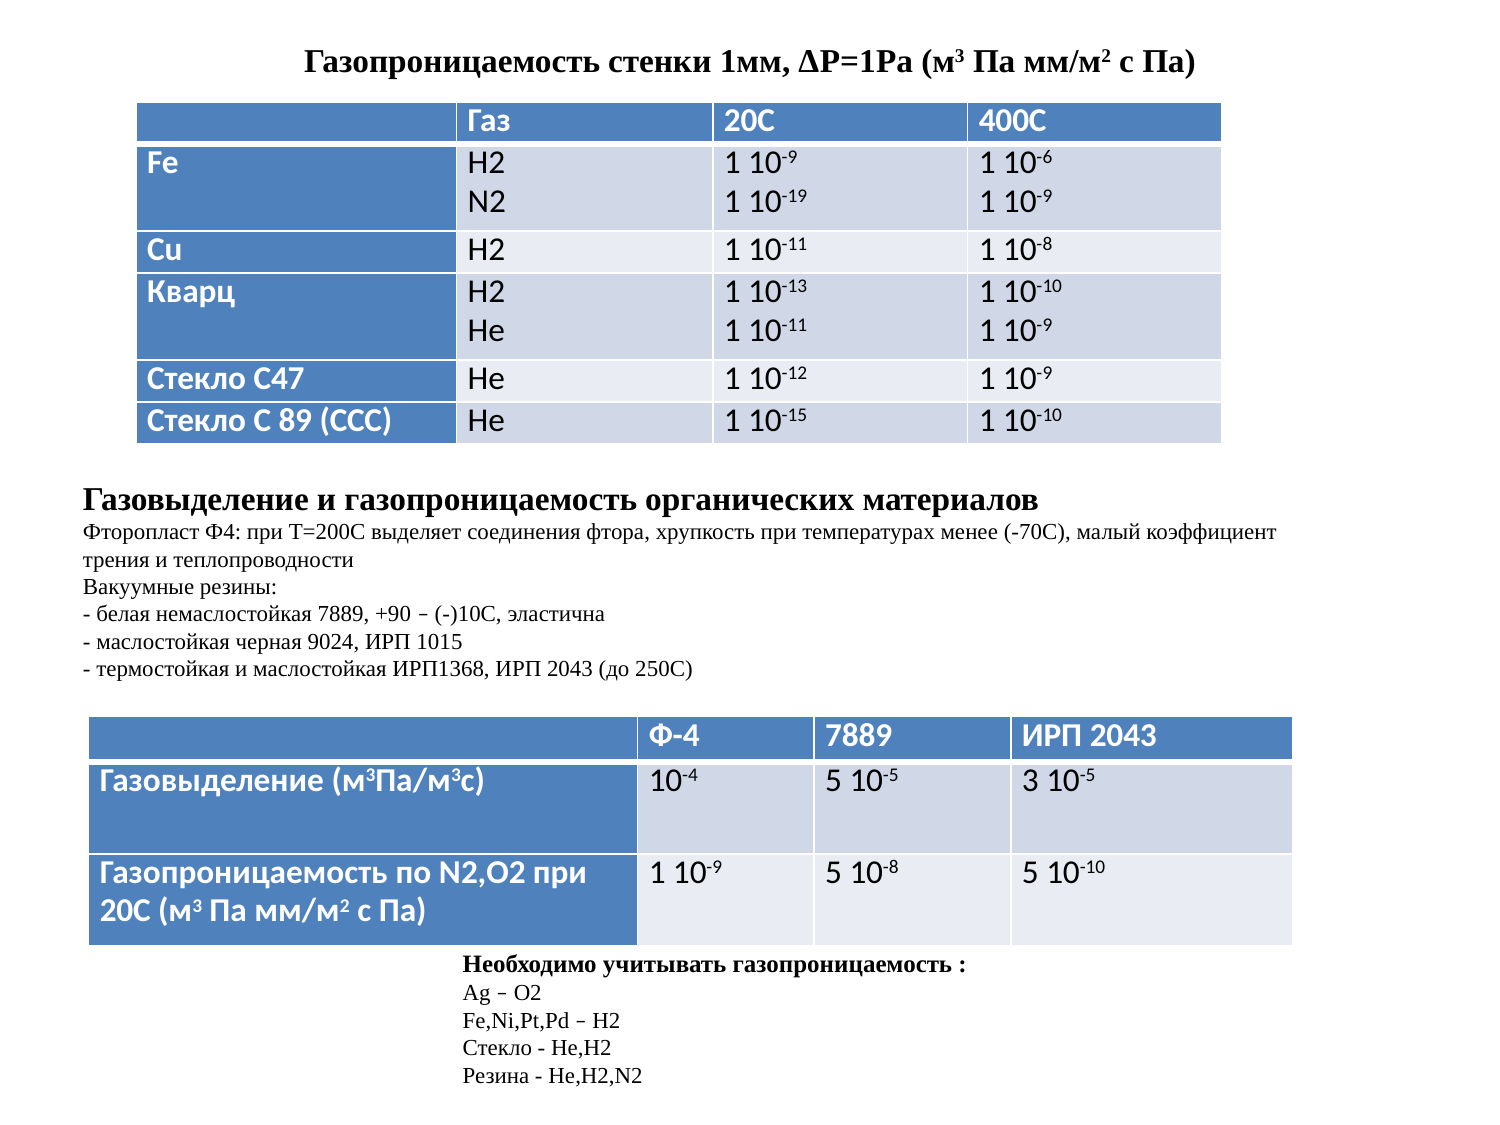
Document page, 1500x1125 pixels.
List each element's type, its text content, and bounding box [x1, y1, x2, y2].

table_cell 1 10-10 [968, 403, 1221, 443]
table_cell He [457, 403, 712, 443]
table_cell 1 10-8 [968, 232, 1221, 272]
table_cell 5 10-5 [815, 765, 1010, 853]
table_cell 5 10-8 [815, 855, 1010, 940]
table_header 7889 [815, 717, 1010, 759]
text_box Газопроницаемость стенки 1мм, ΔP=1Pа (м3 Па мм/м2 с Па) [289, 31, 1223, 87]
table_cell Стекло С47 [137, 361, 456, 401]
table_header Газ [457, 103, 712, 141]
table_cell H2 He [457, 274, 712, 359]
table_cell 10-4 [638, 765, 813, 853]
table_cell H2 [457, 232, 712, 272]
table_cell 1 10-13 1 10-11 [714, 274, 967, 359]
table_header ИРП 2043 [1012, 717, 1292, 759]
table_cell 5 10-10 [1012, 855, 1292, 945]
table_cell 1 10-9 [638, 855, 813, 940]
table_cell 1 10-11 [714, 232, 967, 272]
table_cell 1 10-6 1 10-9 [968, 147, 1221, 230]
table_cell He [457, 361, 712, 401]
table_cell Кварц [137, 274, 456, 359]
table_header 400С [968, 103, 1221, 141]
table_cell 1 10-10 1 10-9 [968, 274, 1221, 359]
text_box Газовыделение и газопроницаемость органических материалов Фторопласт Ф4: при Т=200С выделяет соединения фтора, хрупкость при температурах менее (-70С), малый коэффициент трения и теплопроводности Вакуумные резины: - белая немаслостойкая 7889, +90 – (-)10С, эластична - маслостойкая черная 9024, ИРП 1015 - термостойкая и маслостойкая ИРП1368, ИРП 2043 (до 250С) [67, 469, 1344, 689]
table_cell H2 N2 [457, 147, 712, 230]
table_cell Стекло С 89 (ССС) [137, 403, 456, 443]
table_cell 1 10-9 1 10-19 [714, 147, 967, 230]
table_header Ф-4 [638, 717, 813, 759]
table_cell 1 10-9 [968, 361, 1221, 401]
table_cell Газопроницаемость по N2,O2 при 20С (м3 Па мм/м2 с Па) [89, 855, 637, 945]
table_cell Fe [137, 147, 456, 230]
table_cell 3 10-5 [1012, 765, 1292, 853]
text_box Необходимо учитывать газопроницаемость : Ag – O2 Fe,Ni,Pt,Pd – H2 Стекло - He,H2 Резина - He,H2,N2 [447, 940, 1046, 1096]
table_cell 1 10-12 [714, 361, 967, 401]
table_cell 1 10-15 [714, 403, 967, 443]
table_cell Cu [137, 232, 456, 272]
table_header [137, 103, 456, 141]
table_header [89, 717, 637, 759]
table_cell Газовыделение (м3Па/м3с) [89, 765, 637, 853]
table_header 20С [714, 103, 967, 141]
